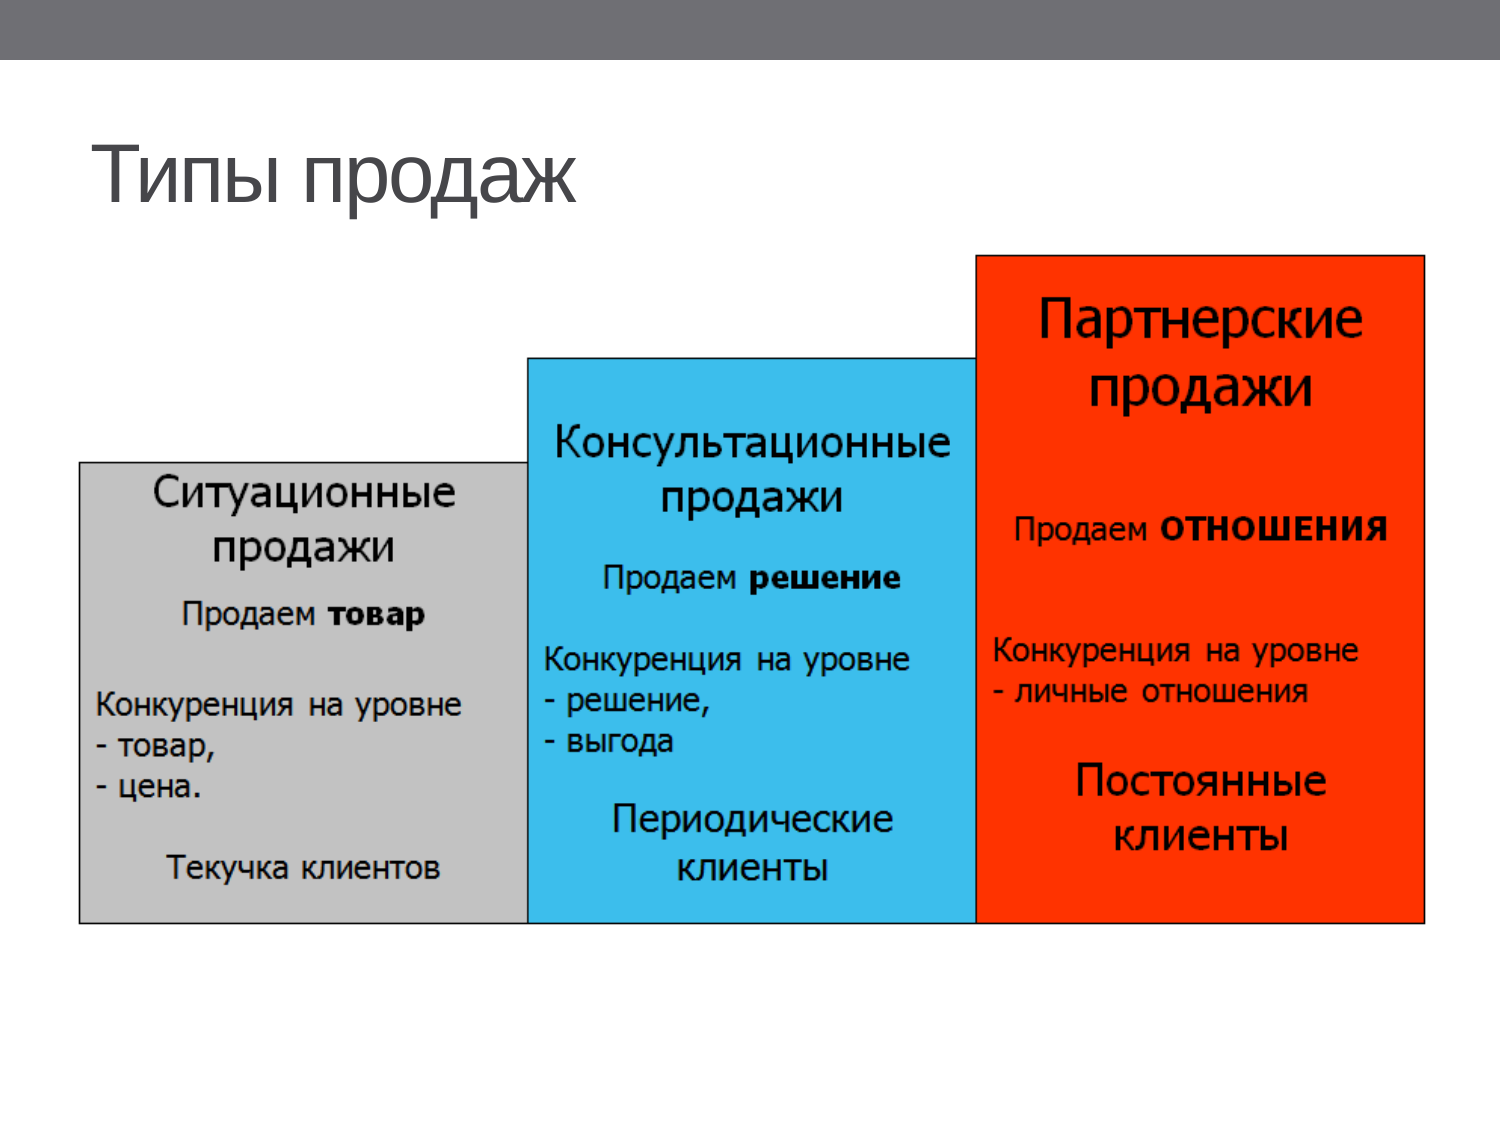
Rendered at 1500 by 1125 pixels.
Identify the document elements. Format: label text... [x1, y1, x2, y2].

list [76, 243, 1427, 929]
title Типы продаж [75, 87, 1425, 245]
